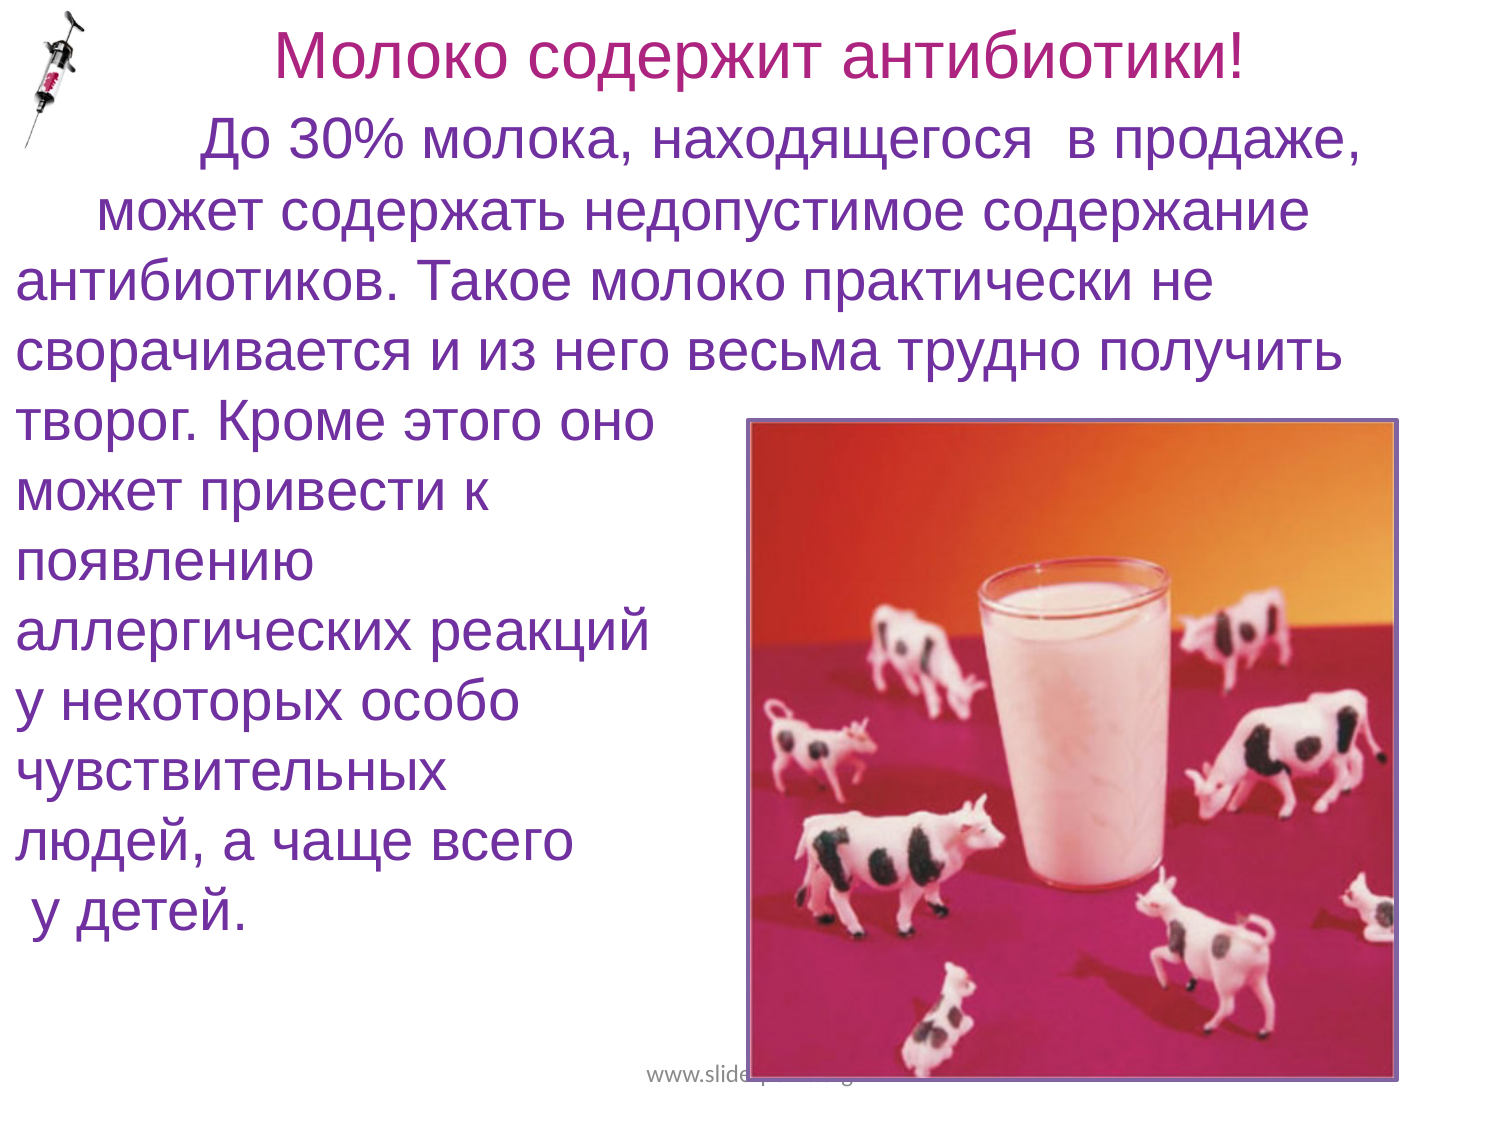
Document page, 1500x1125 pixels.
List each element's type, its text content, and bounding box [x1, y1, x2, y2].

text_box Молоко содержит антибиотики! До 30% молока, находящегося в продаже, может содержать недопустимое содержание антибиотиков. Такое молоко практически не сворачивается и из него весьма трудно получить творог. Кроме этого оно может привести к появлению аллергических реакций у некоторых особо чувствительных людей, а чаще всего у детей. [0, 4, 1500, 950]
footer www.sliderpoint.org [512, 1042, 988, 1103]
picture [749, 421, 1395, 1079]
picture [0, 0, 106, 153]
